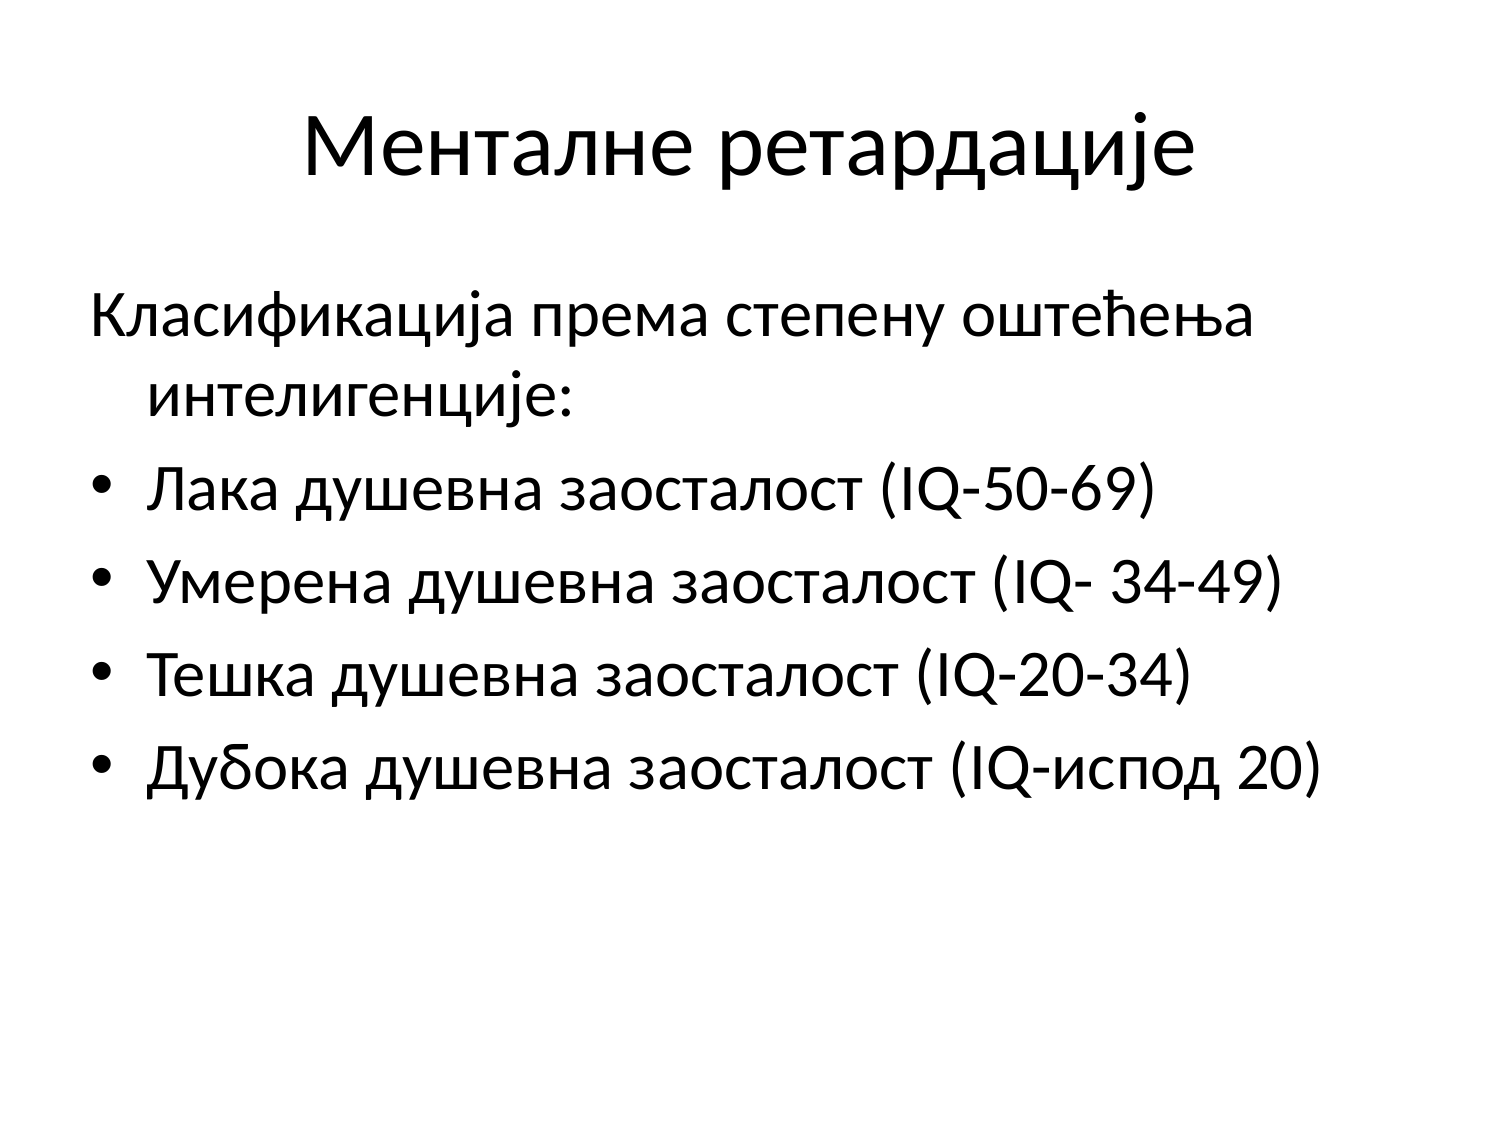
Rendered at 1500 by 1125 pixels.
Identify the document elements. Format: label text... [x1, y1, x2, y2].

list Класификација према степену оштећења интелигенције: Лака душевна заосталост (IQ-50-69) Умерена душевна заосталост (IQ- 34-49) Тешка душевна заосталост (IQ-20-34) Дубока душевна заосталост (IQ-испод 20) [75, 262, 1425, 1005]
title Менталне ретардације [75, 45, 1425, 233]
